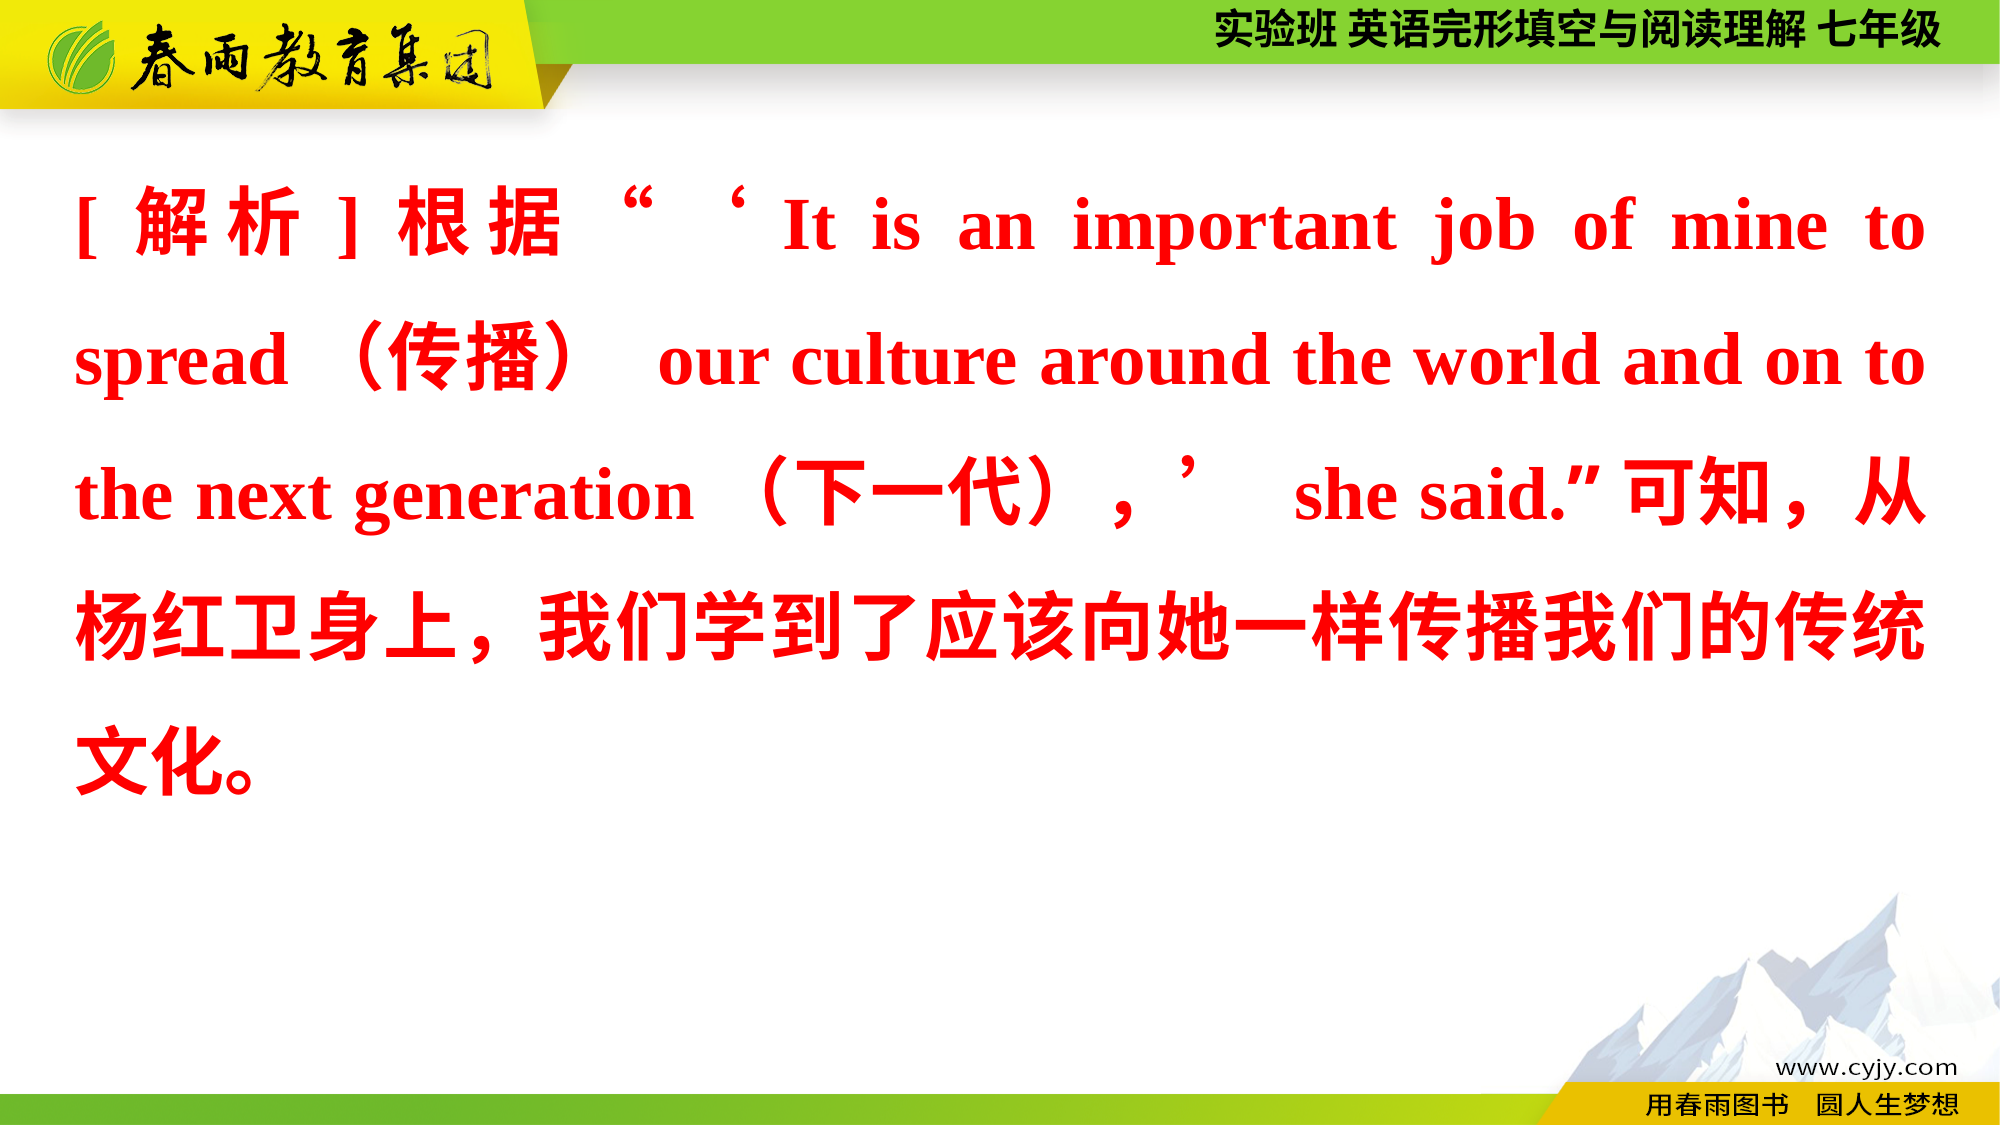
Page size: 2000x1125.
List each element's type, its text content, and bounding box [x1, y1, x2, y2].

picture [0, 0, 2000, 1125]
list [解析]根据“‘It is an important job of mine to spread（传播） our culture around the world and on to the next generation（下一代），’ she said.”可知，从杨红卫身上，我们学到了应该向她一样传播我们的传统文化。 [59, 122, 1944, 666]
